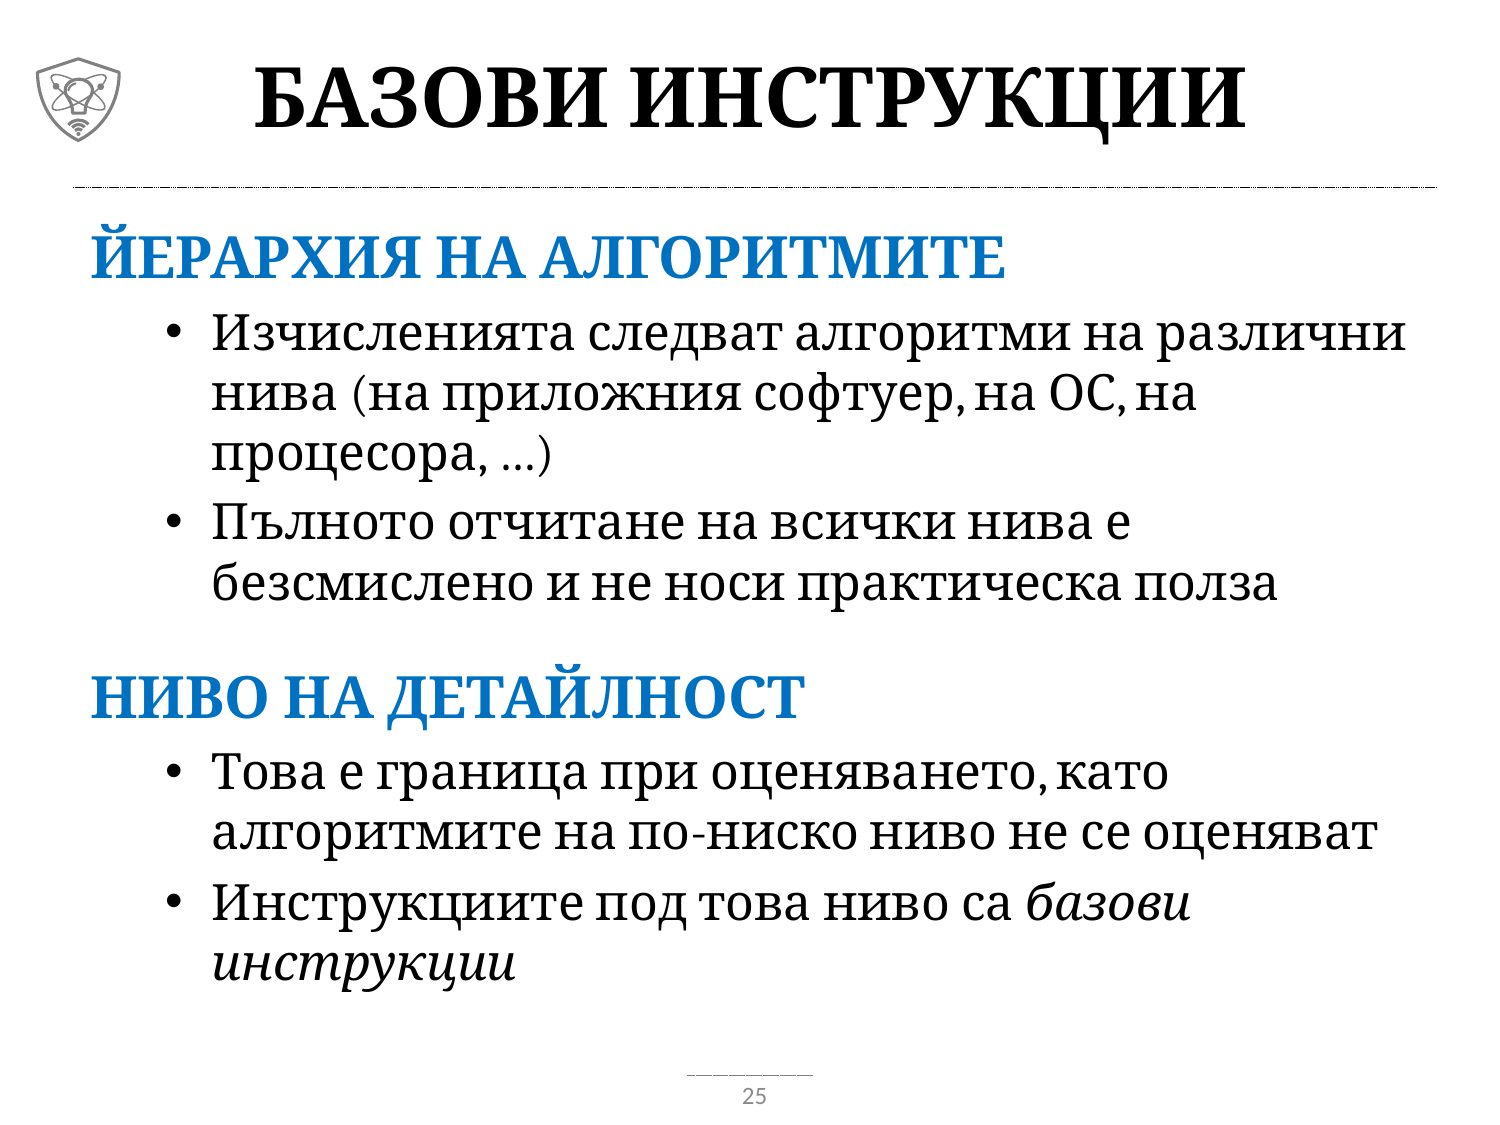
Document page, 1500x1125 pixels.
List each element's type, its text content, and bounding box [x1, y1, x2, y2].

list Йерархия на алгоритмите Изчисленията следват алгоритми на различни нива (на приложния софтуер, на ОС, на процесора, …) Пълното отчитане на всички нива е безсмислено и не носи практическа полза Ниво на детайлност Това е граница при оценяването, като алгоритмите на по-ниско ниво не се оценяват Инструкциите под това ниво са базови инструкции [75, 212, 1450, 1063]
title Базови инструкции [0, 0, 1500, 188]
slide_number 25 [579, 1065, 930, 1125]
